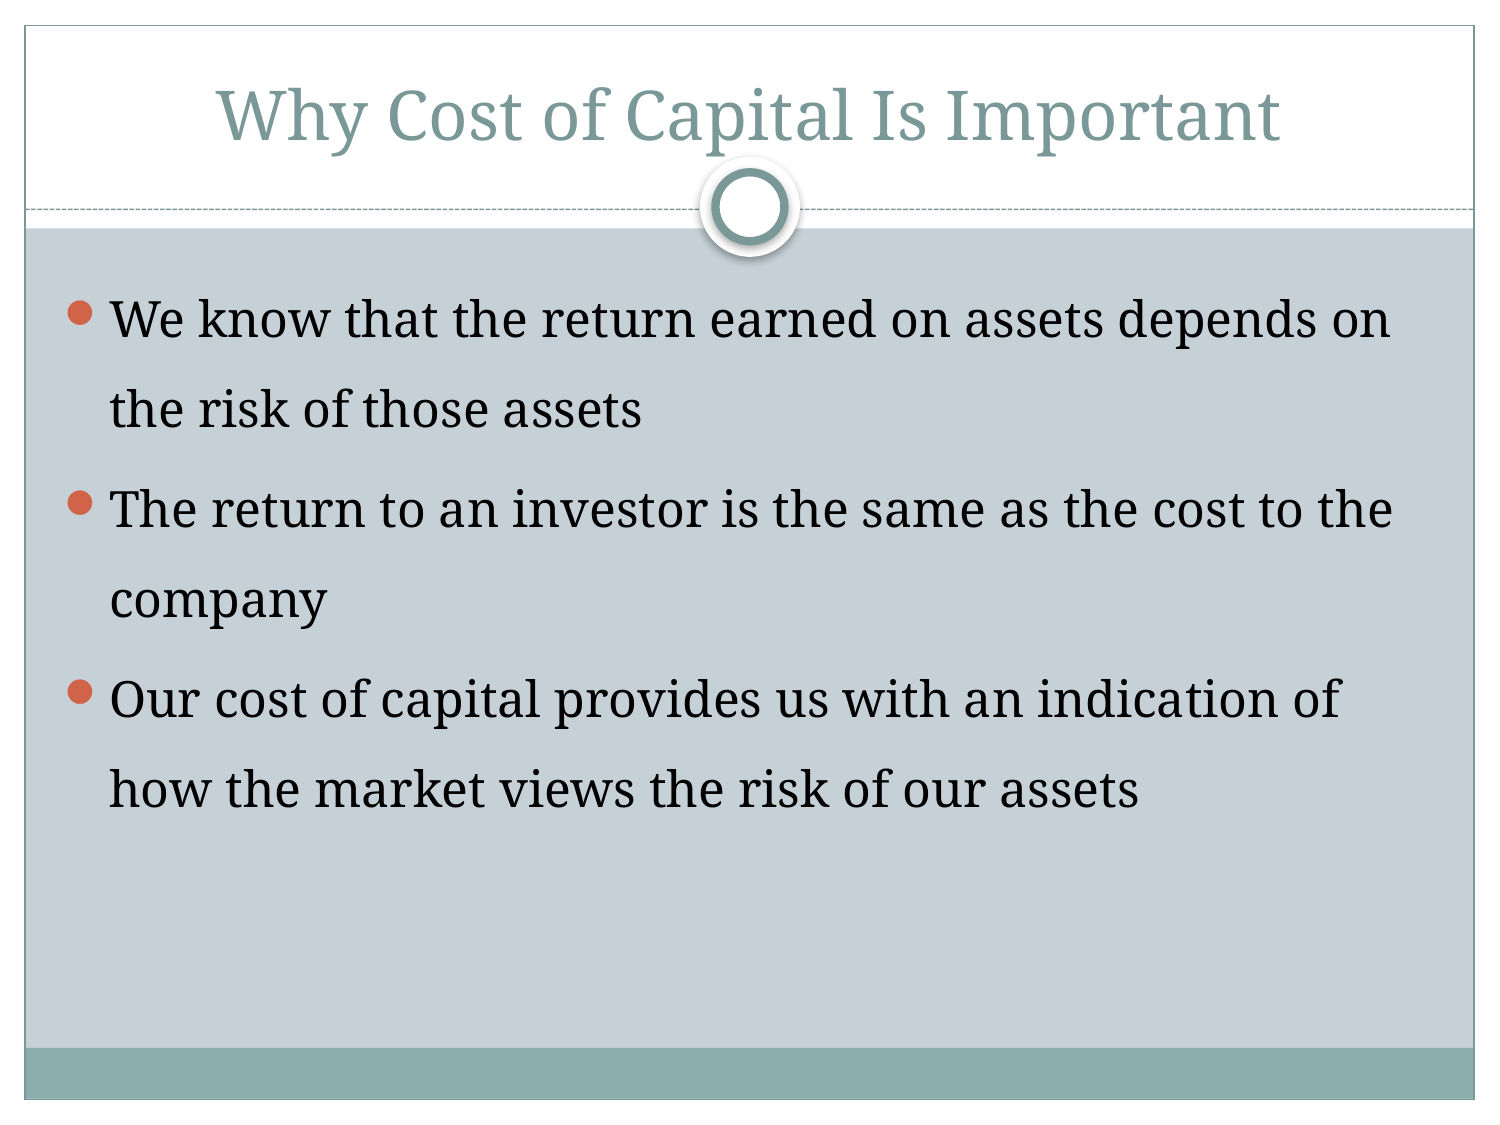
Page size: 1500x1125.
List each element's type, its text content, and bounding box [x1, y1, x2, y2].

list We know that the return earned on assets depends on the risk of those assets The return to an investor is the same as the cost to the company Our cost of capital provides us with an indication of how the market views the risk of our assets [49, 250, 1445, 1001]
title Why Cost of Capital Is Important [49, 37, 1450, 162]
